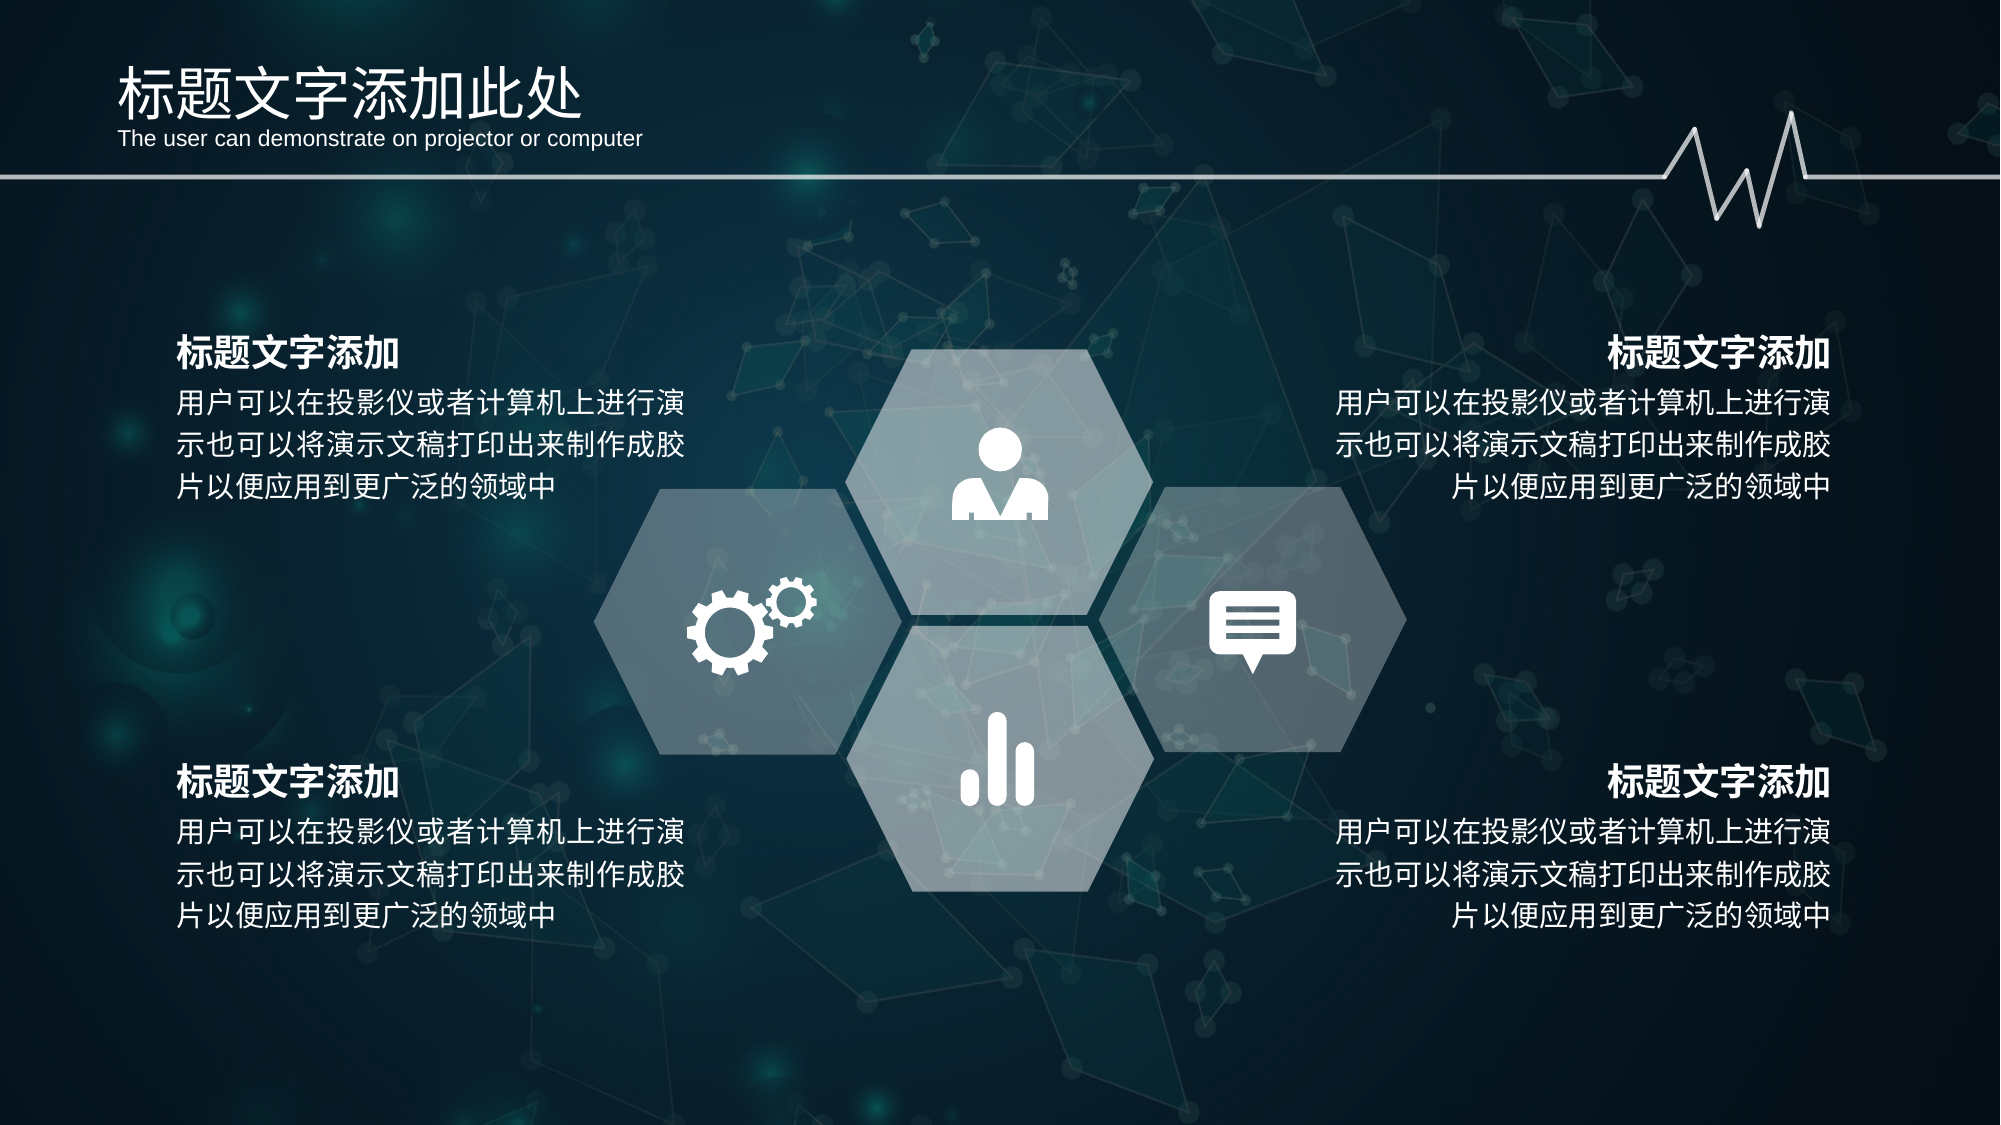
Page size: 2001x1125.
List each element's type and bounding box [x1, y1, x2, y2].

text_box [593, 349, 1407, 892]
text_box [102, 49, 755, 158]
text_box [0, 112, 2000, 227]
picture [0, 0, 2000, 112]
text_box [161, 312, 701, 513]
picture [0, 227, 2000, 1125]
text_box [1308, 312, 1847, 513]
text_box [161, 741, 701, 942]
text_box [1308, 741, 1847, 942]
